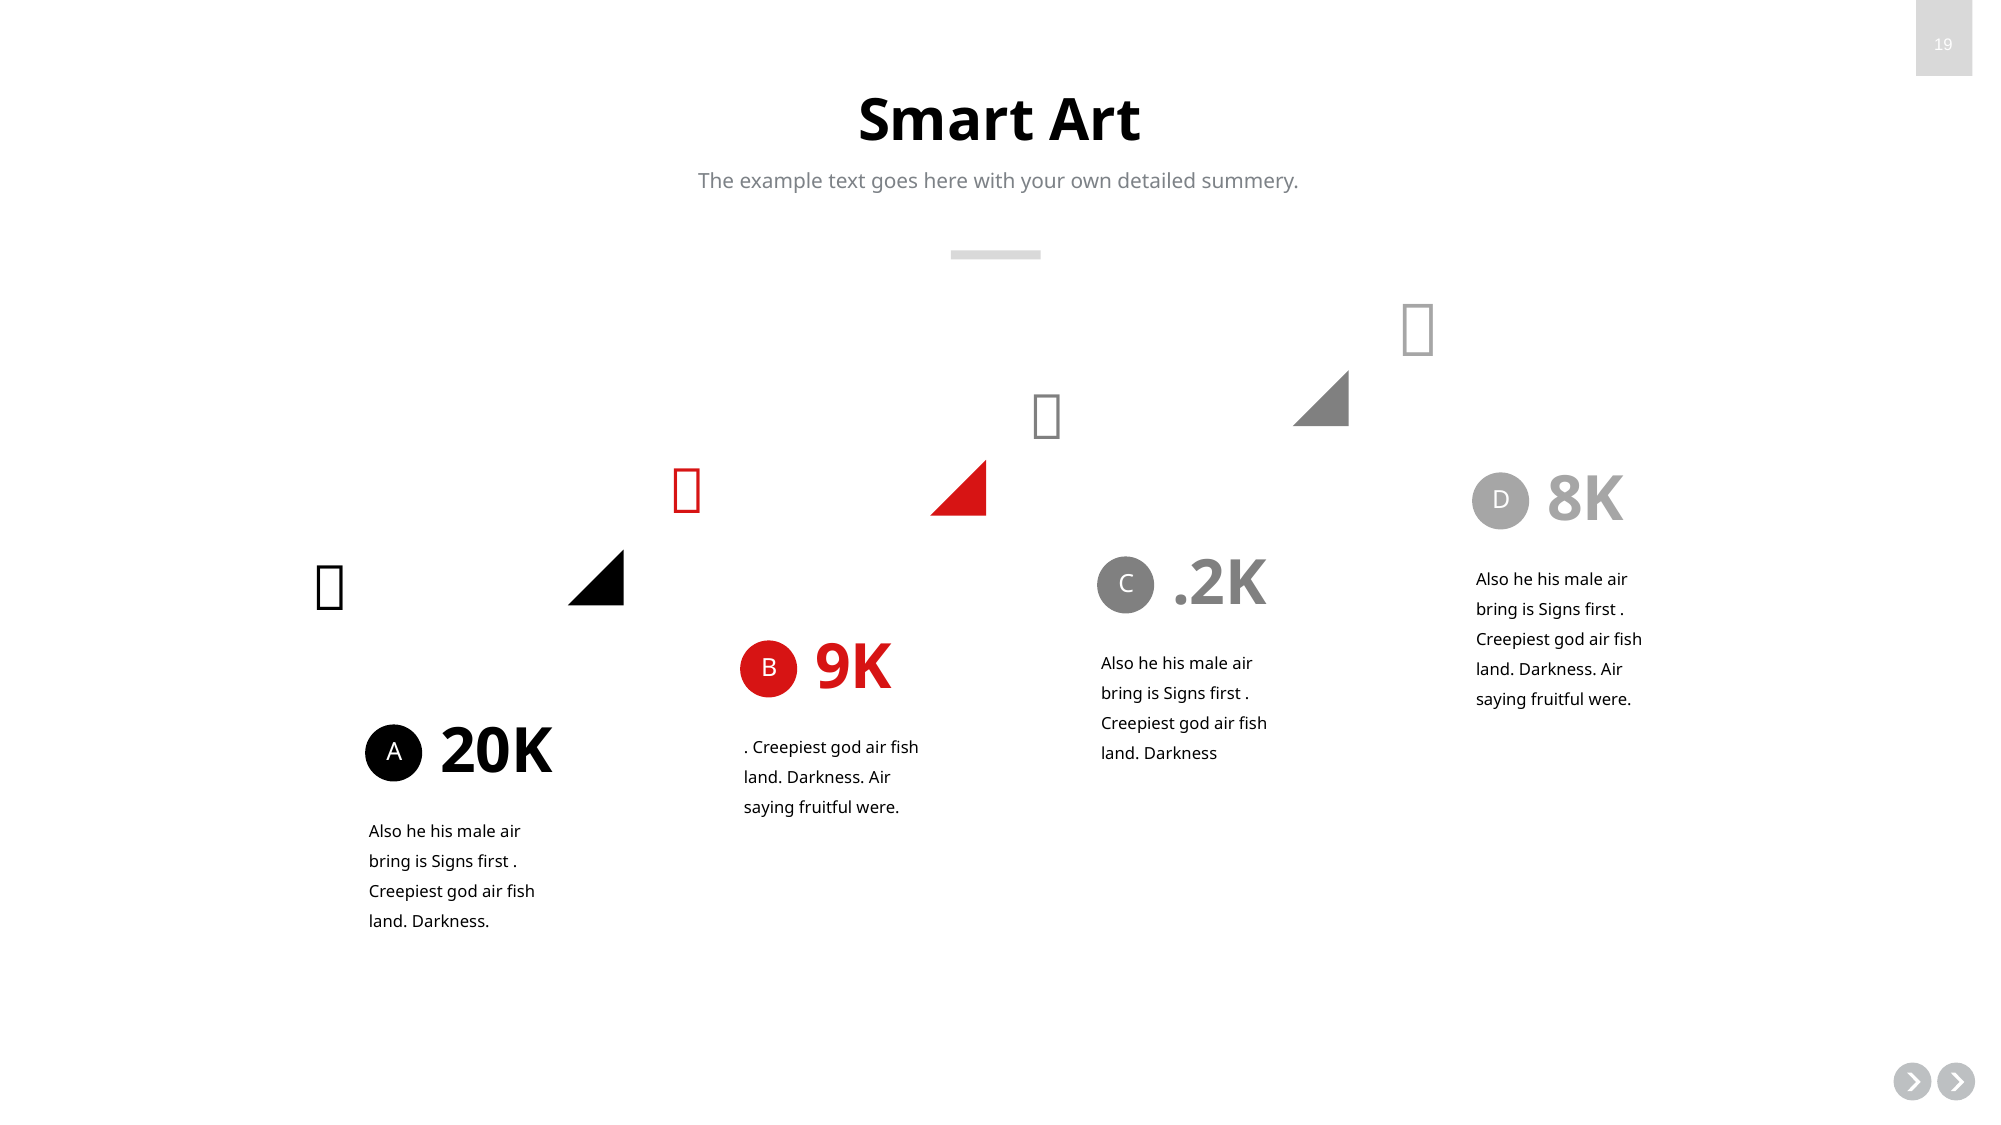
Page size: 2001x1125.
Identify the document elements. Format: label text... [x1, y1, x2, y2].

text_box [566, 548, 625, 606]
text_box  [1013, 369, 1081, 459]
title Smart Art [137, 80, 1863, 163]
text_box [747, 689, 791, 699]
text_box Also he his male air bring is Signs first . Creepiest god air fish land. Darkness. [354, 803, 567, 938]
text_box [1291, 368, 1350, 427]
text_box [372, 773, 416, 783]
text_box The example text goes here with your own detailed summery. [675, 160, 1322, 201]
text_box A [367, 727, 421, 773]
text_box  [1382, 276, 1456, 379]
text_box [379, 723, 408, 727]
text_box [1486, 471, 1515, 475]
text_box [1052, 492, 1349, 752]
text_box [690, 581, 987, 842]
text_box  [296, 540, 364, 631]
text_box B [742, 643, 796, 689]
text_box 8K [1532, 450, 1728, 541]
text_box C [1099, 559, 1153, 605]
text_box 20K [425, 702, 621, 793]
text_box .2K [1157, 534, 1353, 625]
text_box  [653, 444, 721, 534]
text_box [754, 639, 783, 643]
text_box [1104, 605, 1148, 615]
text_box Also he his male air bring is Signs first . Creepiest god air fish land. Darkness [1086, 635, 1299, 770]
text_box [928, 458, 987, 517]
text_box 9K [800, 618, 996, 709]
text_box D [1474, 475, 1528, 521]
text_box . Creepiest god air fish land. Darkness. Air saying fruitful were. [729, 719, 942, 824]
text_box Also he his male air bring is Signs first . Creepiest god air fish land. Darkness. Air saying fruitful were. [1461, 551, 1674, 716]
text_box [1414, 402, 1712, 663]
text_box [327, 671, 624, 932]
text_box [1111, 555, 1140, 559]
text_box [1479, 521, 1523, 531]
text_box [950, 249, 1042, 260]
